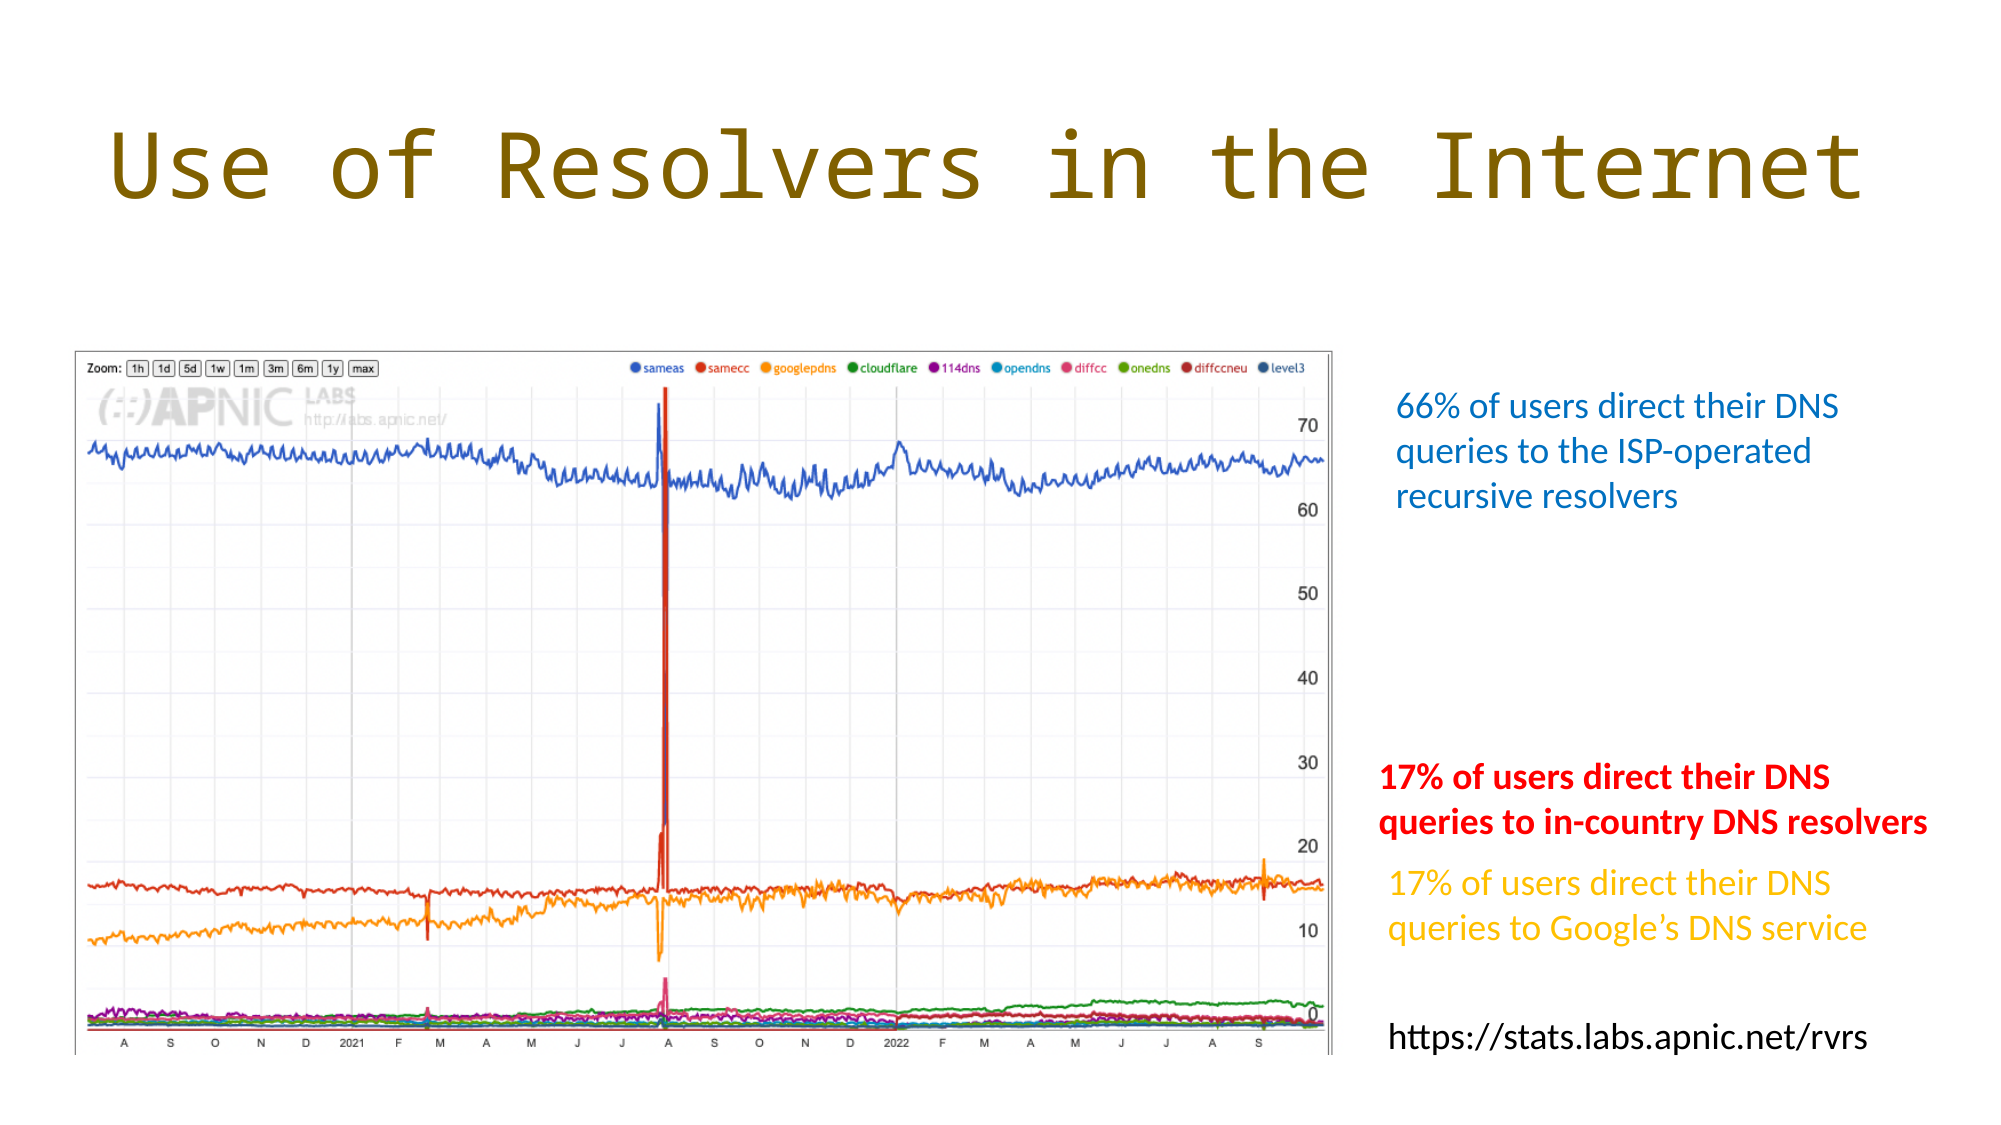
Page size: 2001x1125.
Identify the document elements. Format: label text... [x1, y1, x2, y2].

text_box 66% of users direct their DNS queries to the ISP-operated recursive resolvers [1381, 373, 1947, 523]
picture [68, 344, 1344, 1055]
text_box https://stats.labs.apnic.net/rvrs [1373, 1004, 1932, 1065]
text_box 17% of users direct their DNS queries to Google’s DNS service [1373, 850, 1939, 956]
text_box 17% of users direct their DNS queries to in-country DNS resolvers [1363, 744, 1948, 850]
title Use of Resolvers in the Internet [93, 59, 1928, 278]
